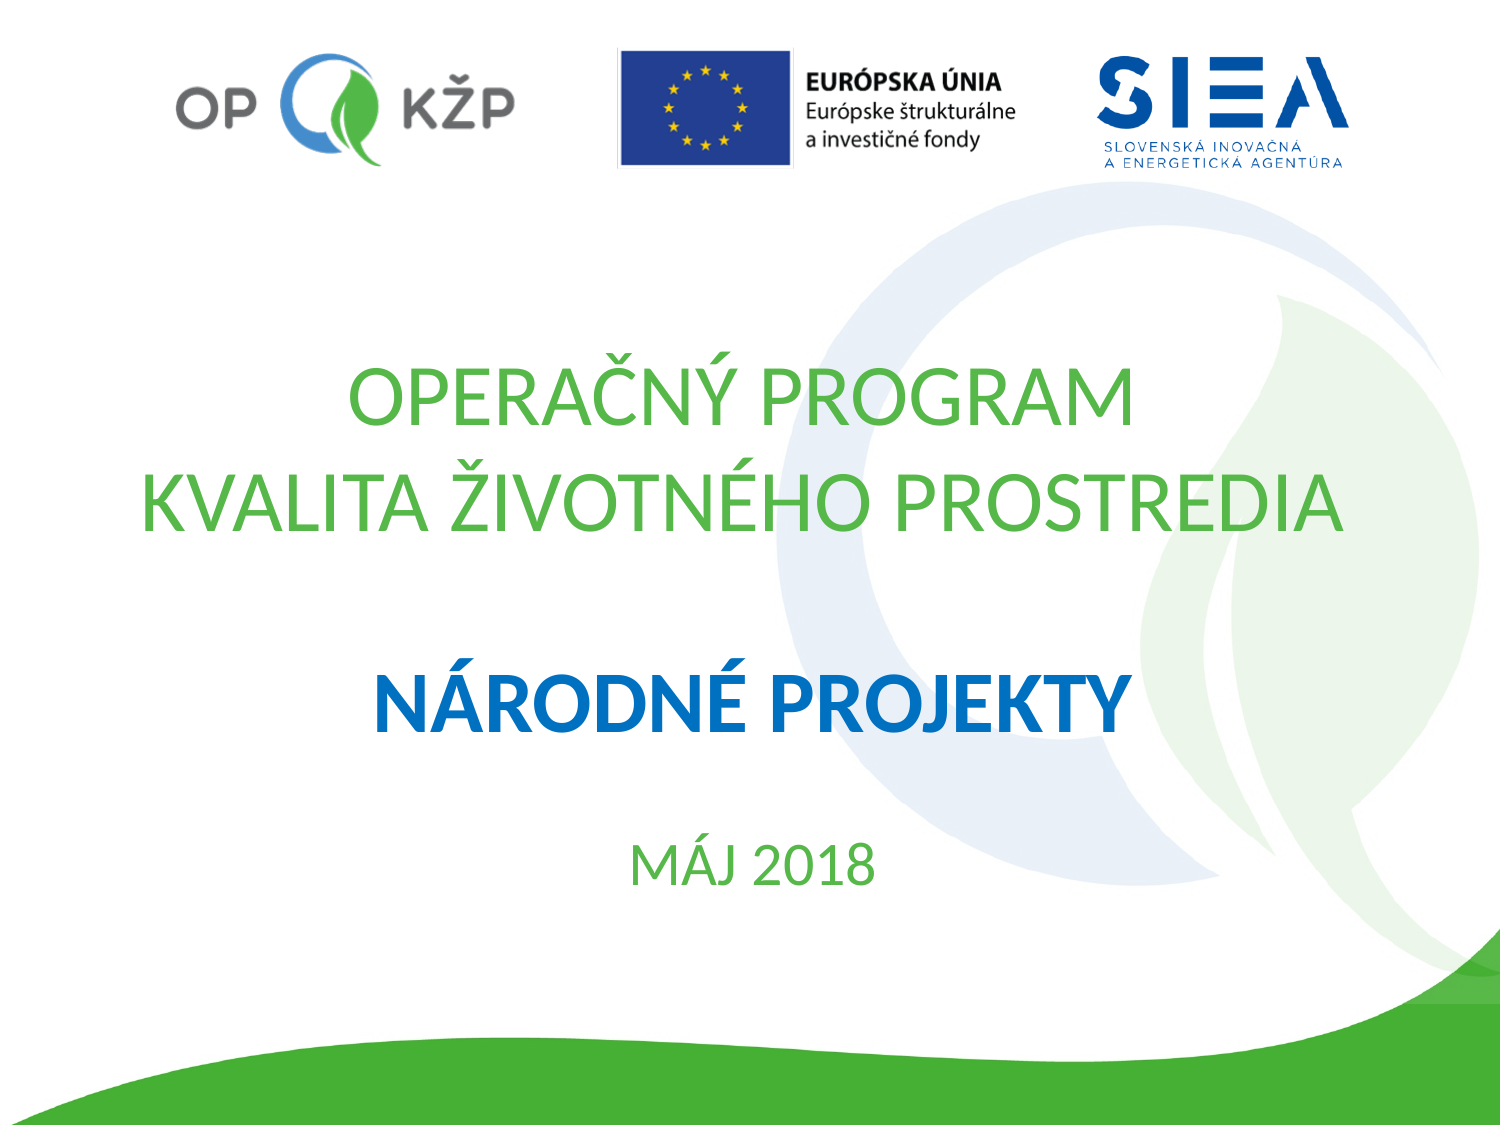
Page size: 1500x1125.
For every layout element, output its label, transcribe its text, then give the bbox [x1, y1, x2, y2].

picture [0, 133, 1500, 1125]
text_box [123, 30, 1356, 179]
title operačný program kvalita životného prostredia NÁRODNÉ PROJEKTY máj 2018 [115, 219, 720, 887]
